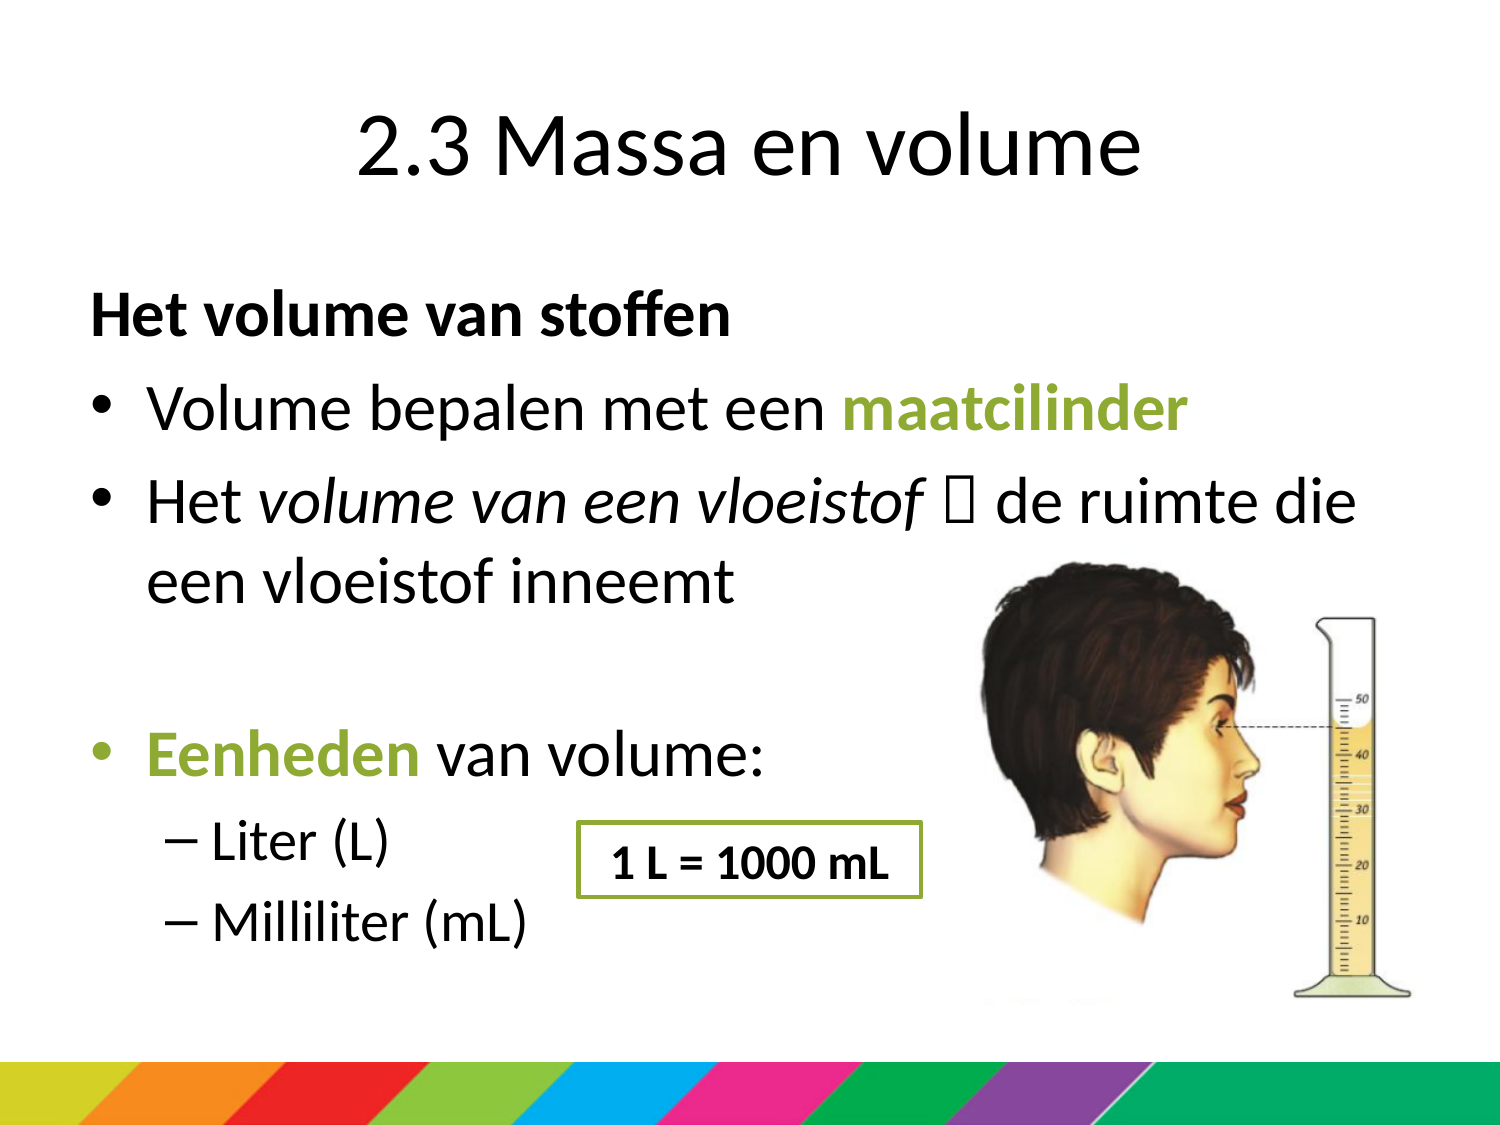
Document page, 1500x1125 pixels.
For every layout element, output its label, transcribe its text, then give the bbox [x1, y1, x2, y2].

list Het volume van stoffen Volume bepalen met een maatcilinder Het volume van een vloeistof  de ruimte die een vloeistof inneemt Eenheden van volume: Liter (L) Milliliter (mL) [75, 262, 1425, 1005]
picture [656, 1062, 1500, 1125]
text_box 1 L = 1000 mL [578, 822, 921, 897]
title 2.3 Massa en volume [75, 45, 1425, 233]
picture [0, 1062, 574, 1125]
picture [964, 546, 1426, 1006]
